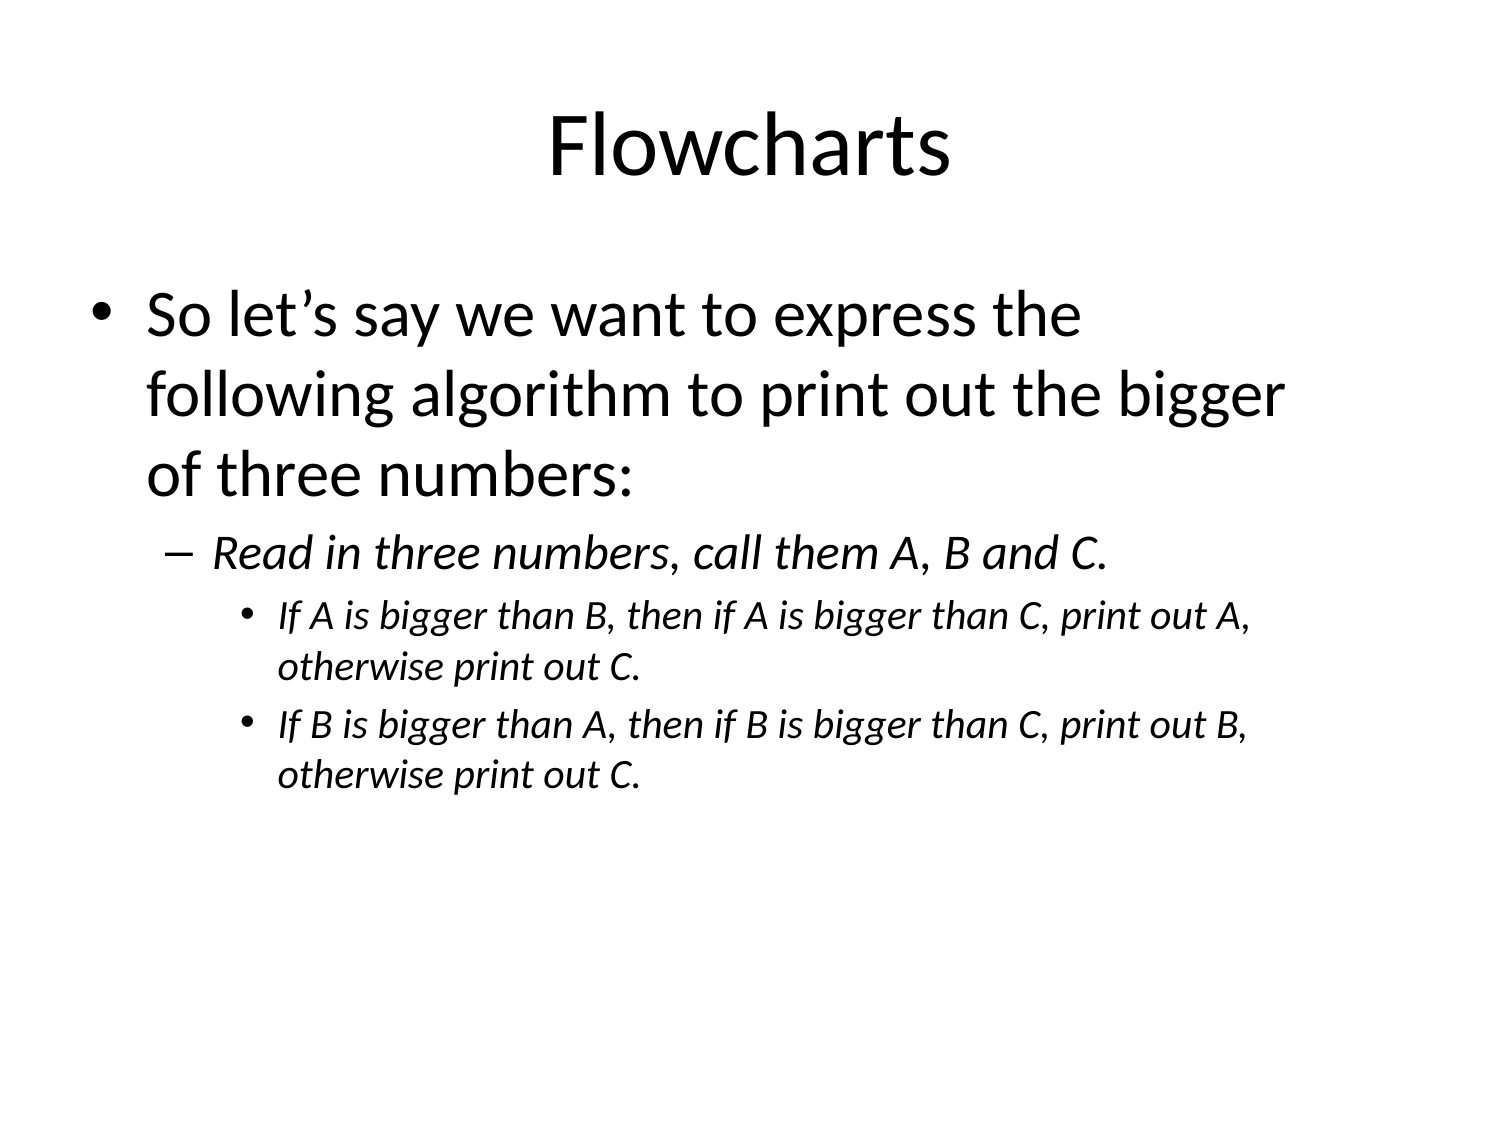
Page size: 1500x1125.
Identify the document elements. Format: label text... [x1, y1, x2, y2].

title Flowcharts [75, 45, 1425, 233]
list So let’s say we want to express the following algorithm to print out the bigger of three numbers: Read in three numbers, call them A, B and C. If A is bigger than B, then if A is bigger than C, print out A, otherwise print out C. If B is bigger than A, then if B is bigger than C, print out B, otherwise print out C. [75, 262, 1317, 1005]
